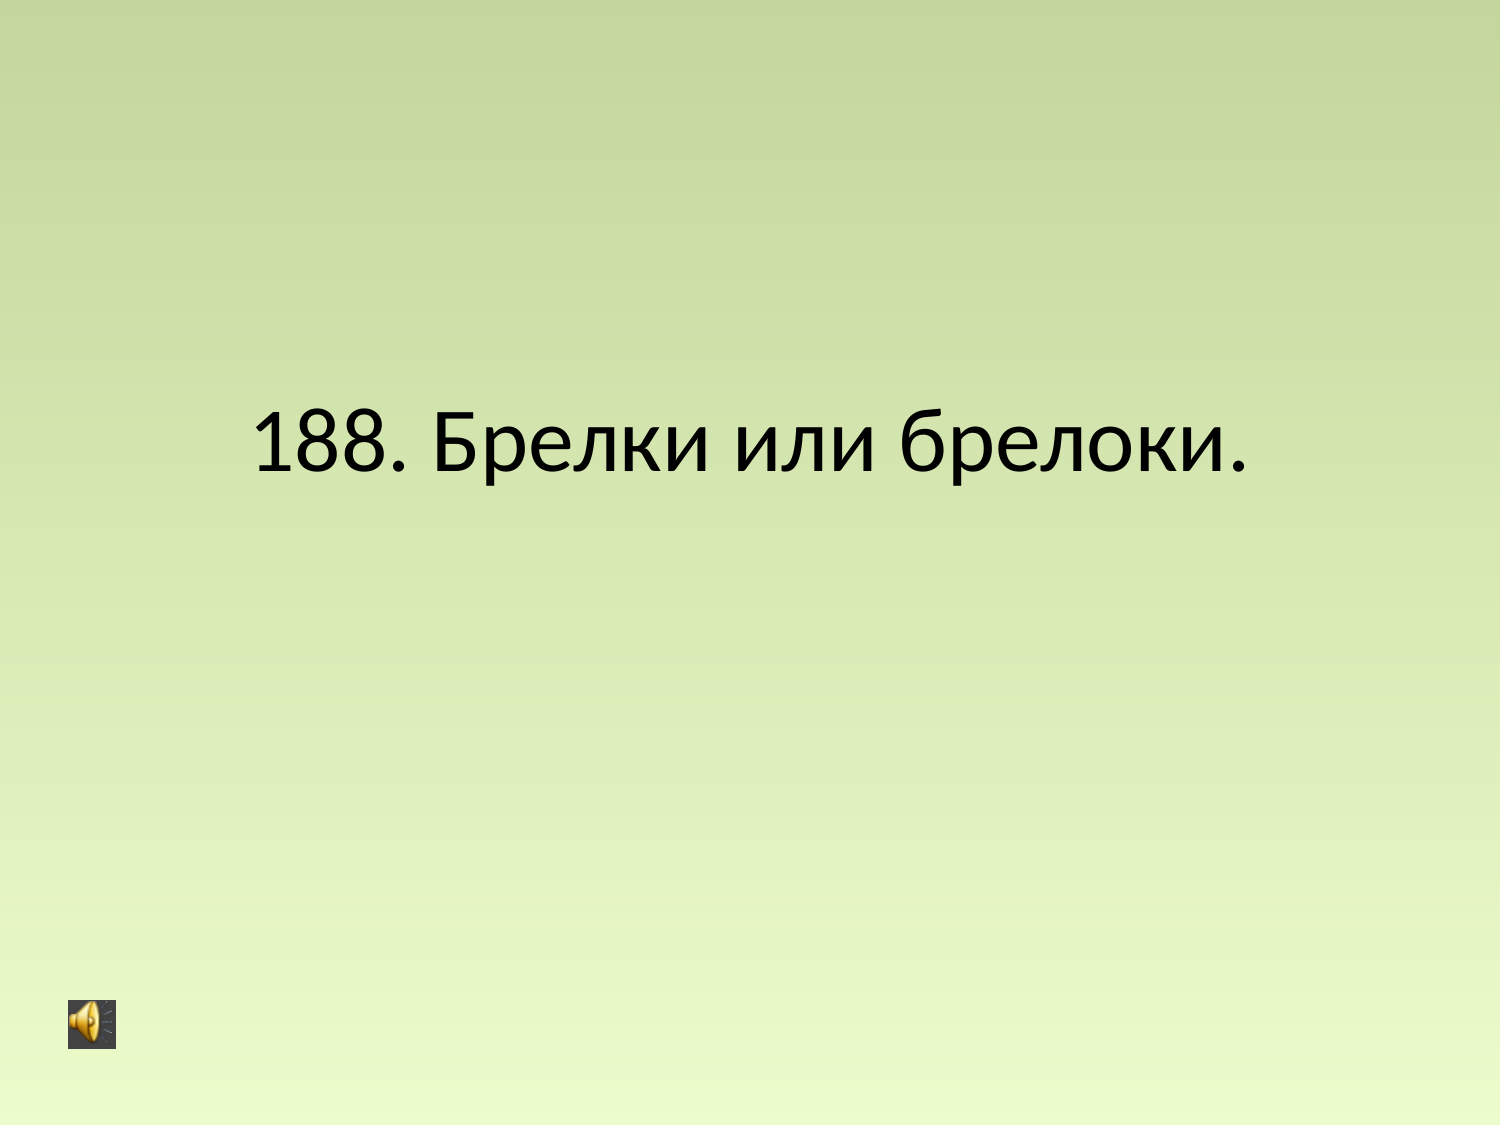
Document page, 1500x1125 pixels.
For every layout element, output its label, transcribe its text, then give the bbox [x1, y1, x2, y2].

picture [66, 999, 118, 1050]
title 188. Брелки или брелоки. [112, 314, 1388, 556]
